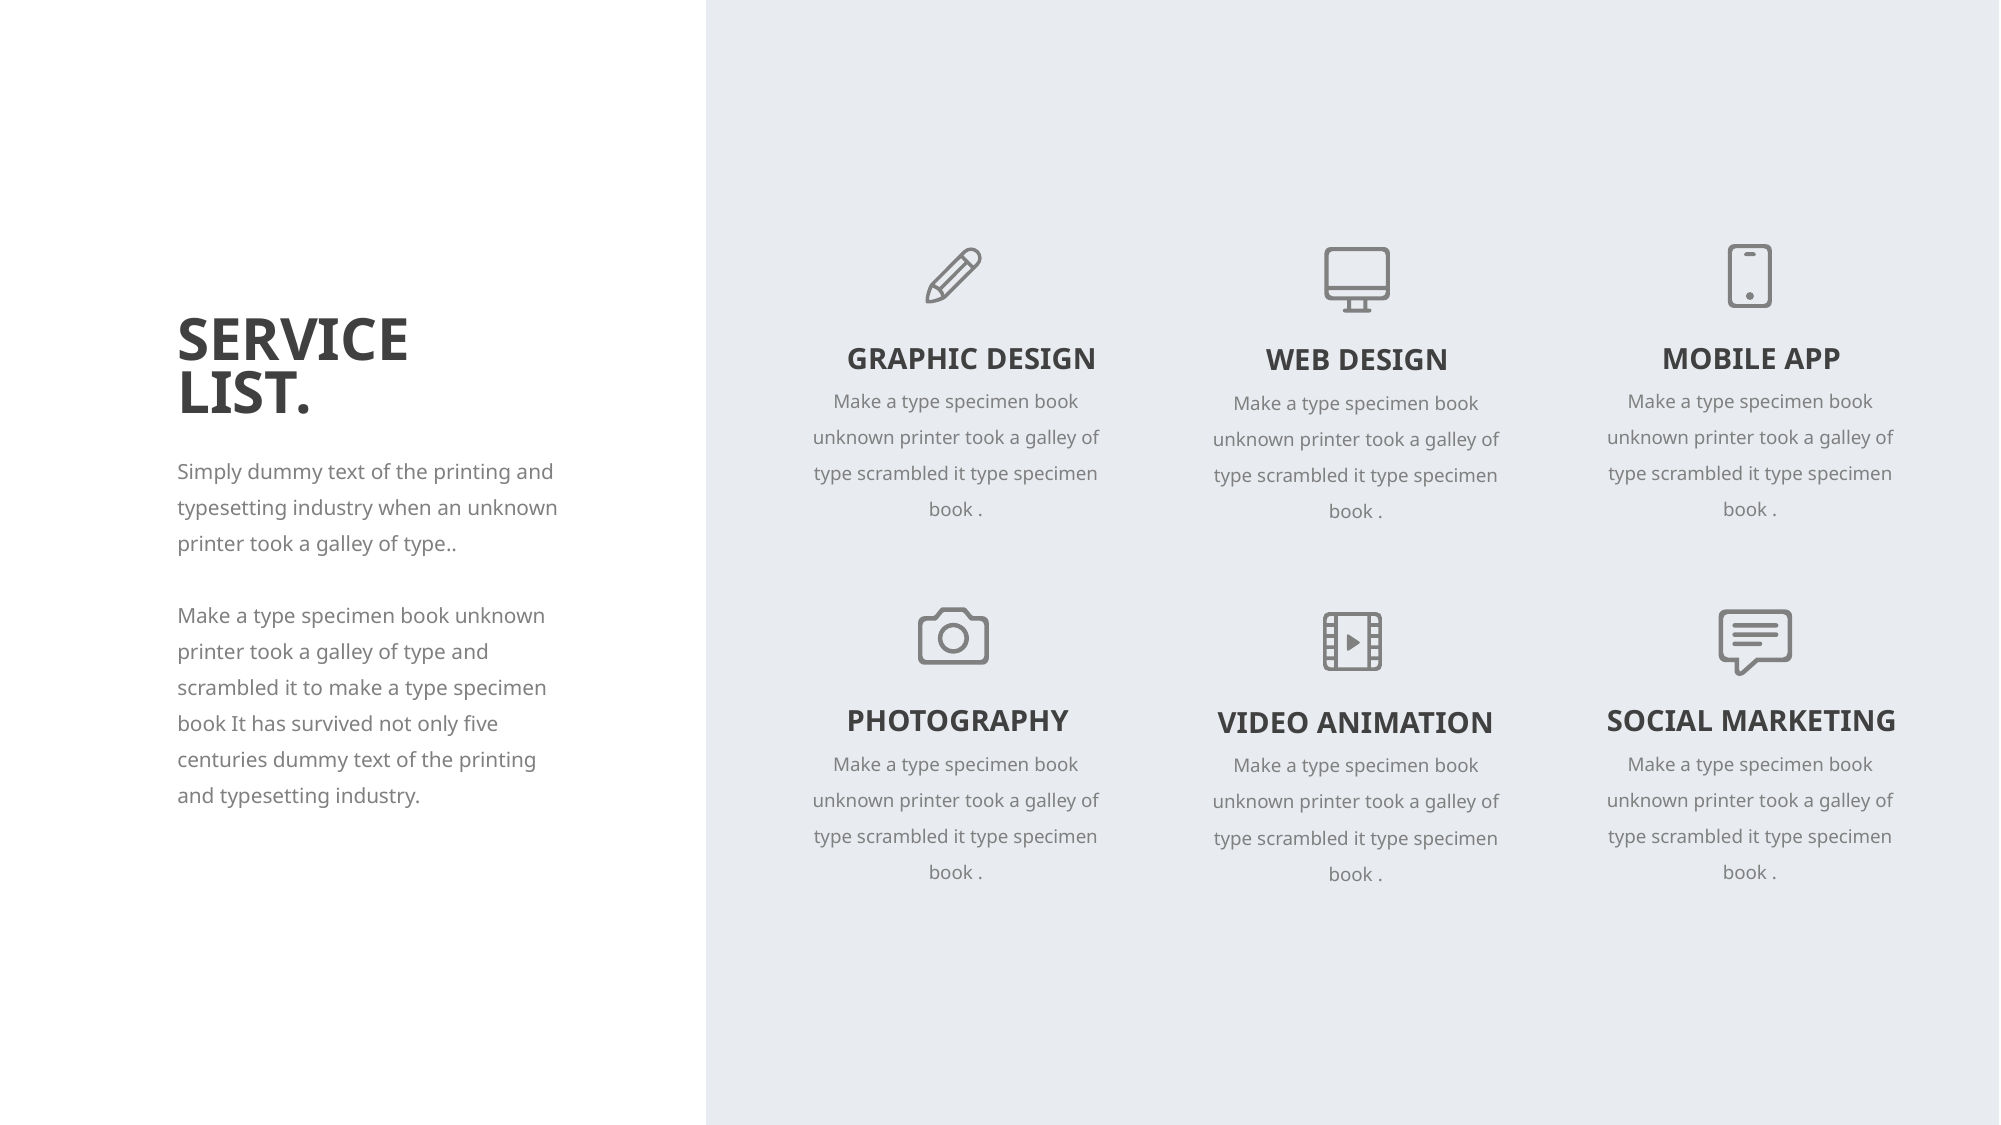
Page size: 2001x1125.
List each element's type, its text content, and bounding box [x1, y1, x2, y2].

text_box WEB DESIGN [1209, 334, 1506, 384]
text_box [918, 607, 989, 665]
text_box Make a type specimen book unknown printer took a galley of type scrambled it type specimen book . [1181, 334, 1531, 566]
text_box Make a type specimen book unknown printer took a galley of type scrambled it type specimen book . [1575, 695, 1925, 927]
text_box PHOTOGRAPHY [831, 695, 1128, 745]
text_box [1323, 612, 1382, 671]
text_box SERVICE LIST. [162, 310, 508, 403]
text_box [1324, 247, 1390, 313]
text_box Make a type specimen book unknown printer took a galley of type scrambled it type specimen book . [781, 695, 1131, 927]
text_box Make a type specimen book unknown printer took a galley of type scrambled it type specimen book . [1181, 697, 1531, 929]
text_box SOCIAL MARKETING [1584, 695, 1920, 745]
text_box [1718, 609, 1793, 676]
text_box [925, 247, 982, 304]
text_box VIDEO ANIMATION [1195, 697, 1517, 747]
text_box Make a type specimen book unknown printer took a galley of type scrambled it type specimen book . [1575, 332, 1925, 564]
text_box Make a type specimen book unknown printer took a galley of type scrambled it type specimen book . [781, 332, 1131, 564]
text_box [1727, 244, 1772, 308]
text_box GRAPHIC DESIGN [832, 332, 1129, 383]
text_box MOBILE APP [1603, 332, 1900, 383]
text_box [705, 0, 2000, 1125]
text_box Simply dummy text of the printing and typesetting industry when an unknown printer took a galley of type.. Make a type specimen book unknown printer took a galley of type and scrambled it to make a type specimen book It has survived not only five centuries dummy text of the printing and typesetting industry. [162, 403, 575, 888]
